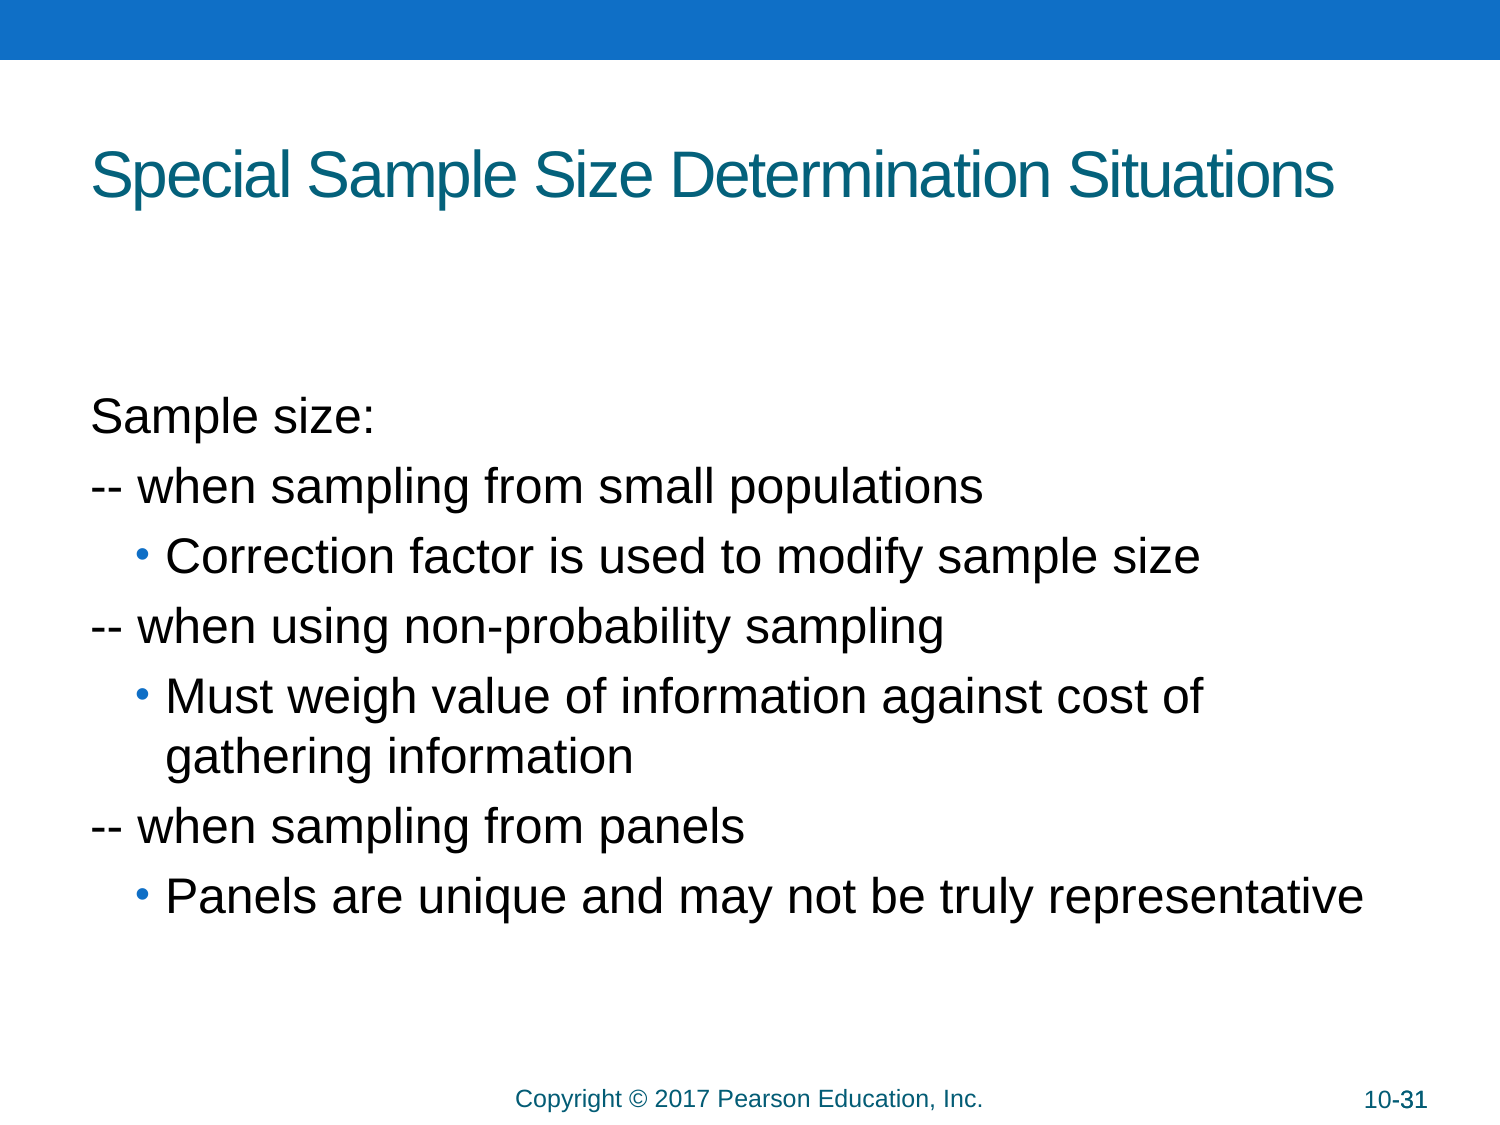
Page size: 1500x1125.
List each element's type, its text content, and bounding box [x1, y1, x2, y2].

list Sample size: -- when sampling from small populations Correction factor is used to modify sample size -- when using non-probability sampling Must weigh value of information against cost of gathering information -- when sampling from panels Panels are unique and may not be truly representative [75, 376, 1425, 1125]
title Special Sample Size Determination Situations [75, 90, 1425, 253]
